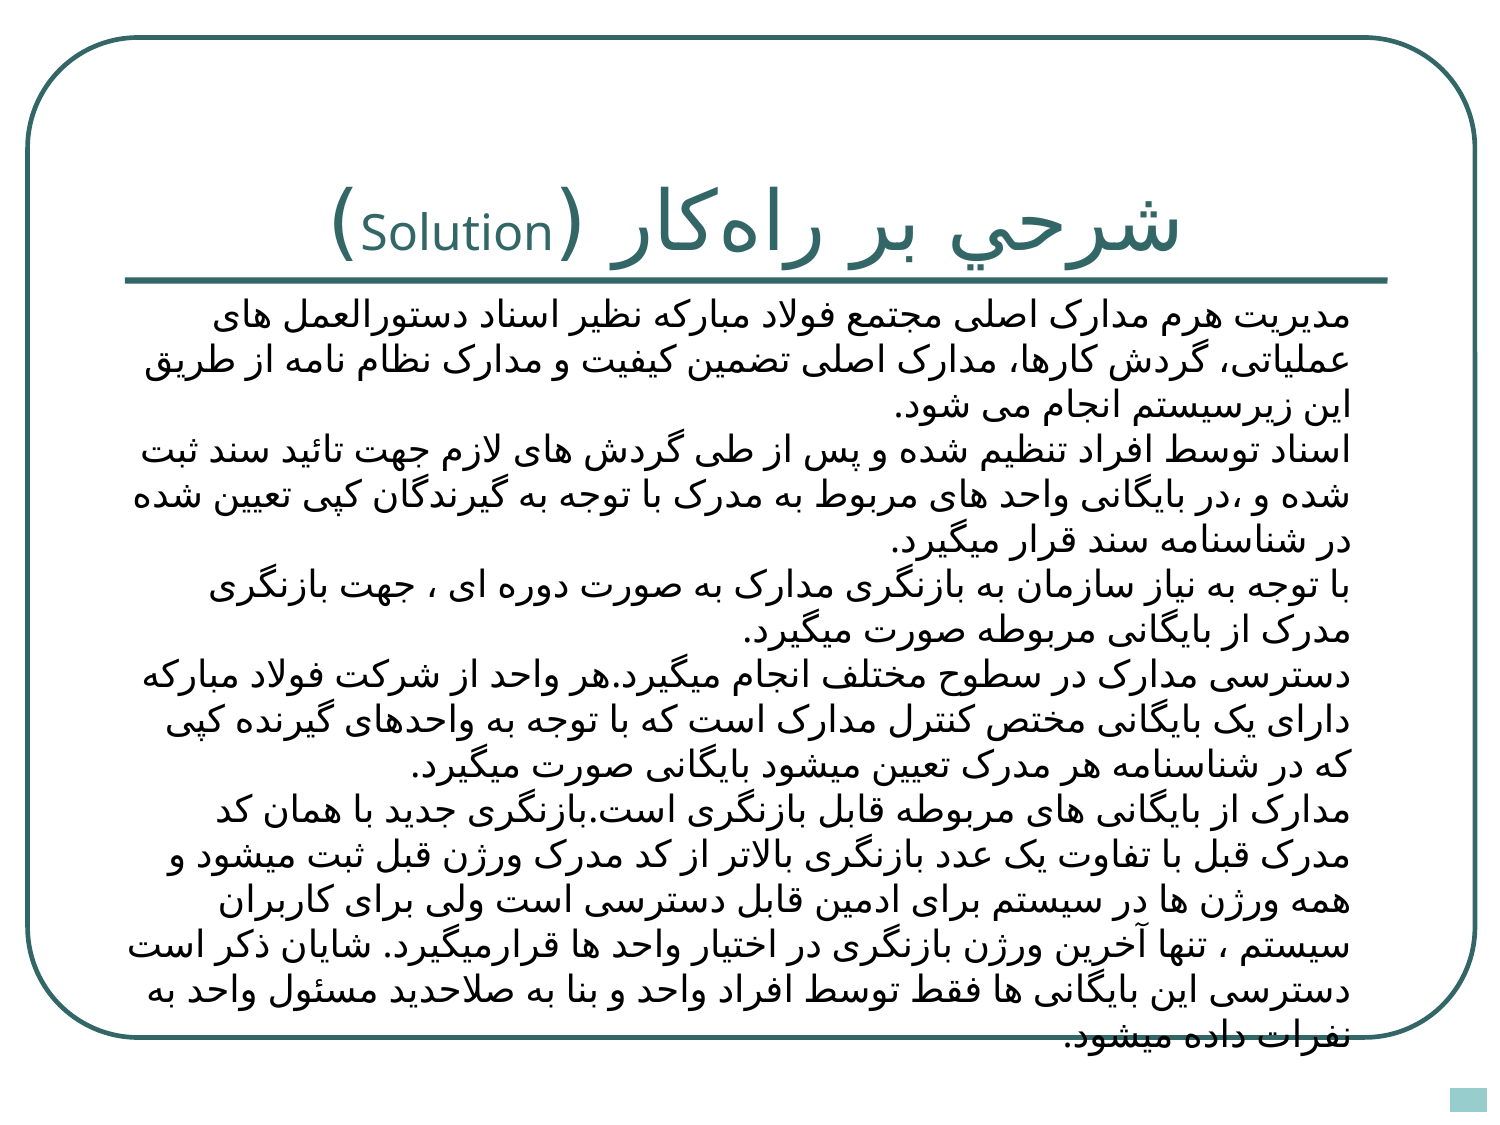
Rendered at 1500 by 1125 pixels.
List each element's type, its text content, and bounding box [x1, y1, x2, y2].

text_box [1449, 1087, 1488, 1113]
text_box مدیریت هرم مدارک اصلی مجتمع فولاد مبارکه نظیر اسناد دستورالعمل های عملیاتی، گردش کارها، مدارک اصلی تضمین کیفیت و مدارک نظام نامه از طریق این زیرسیستم انجام می شود. اسناد توسط افراد تنظیم شده و پس از طی گردش های لازم جهت تائید سند ثبت شده و ،در بایگانی واحد های مربوط به مدرک با توجه به گیرندگان کپی تعیین شده در شناسنامه سند قرار میگیرد. با توجه به نیاز سازمان به بازنگری مدارک به صورت دوره ای ، جهت بازنگری مدرک از بایگانی مربوطه صورت میگیرد. دسترسی مدارک در سطوح مختلف انجام میگیرد.هر واحد از شرکت فولاد مبارکه دارای یک بایگانی مختص کنترل مدارک است که با توجه به واحدهای گیرنده کپی که در شناسنامه هر مدرک تعیین میشود بایگانی صورت میگیرد. مدارک از بایگانی های مربوطه قابل بازنگری است.بازنگری جدید با همان کد مدرک قبل با تفاوت یک عدد بازنگری بالاتر از کد مدرک ورژن قبل ثبت میشود و همه ورژن ها در سیستم برای ادمین قابل دسترسی است ولی برای کاربران سیستم ، تنها آخرین ورژن بازنگری در اختیار واحد ها قرارمیگیرد. شایان ذکر است دسترسی این بایگانی ها فقط توسط افراد واحد و بنا به صلاحدید مسئول واحد به نفرات داده میشود. [107, 282, 1368, 1125]
title شرحي بر راه‌كار (Solution) [125, 87, 1388, 275]
